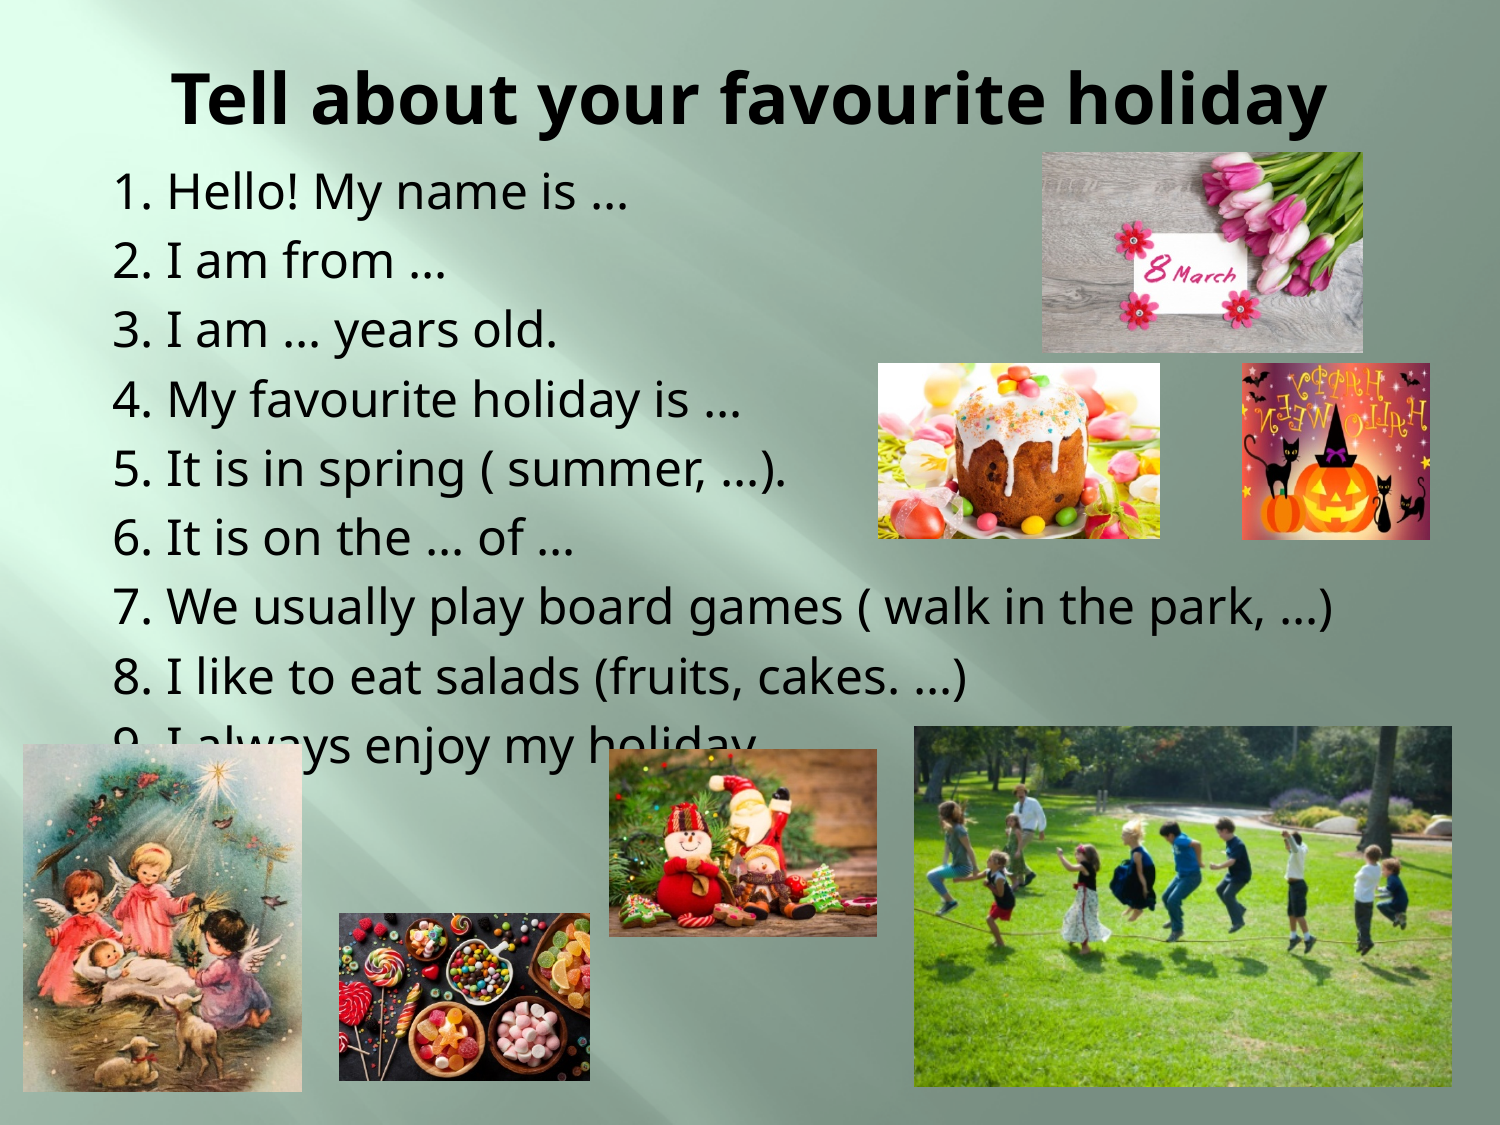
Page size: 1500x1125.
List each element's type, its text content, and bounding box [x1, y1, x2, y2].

picture [23, 743, 302, 1092]
picture [339, 913, 590, 1081]
picture [609, 749, 877, 937]
picture [878, 363, 1160, 540]
list 1. Hello! My name is … 2. I am from … 3. I am … years old. 4. My favourite holiday is … 5. It is in spring ( summer, …). 6. It is on the … of … 7. We usually play board games ( walk in the park, …) 8. I like to eat salads (fruits, cakes. …) 9. I always enjoy my holiday. [75, 152, 1425, 786]
picture [1241, 362, 1430, 540]
picture [1042, 152, 1364, 353]
picture [913, 726, 1452, 1087]
title Tell about your favourite holiday [75, 45, 1425, 152]
